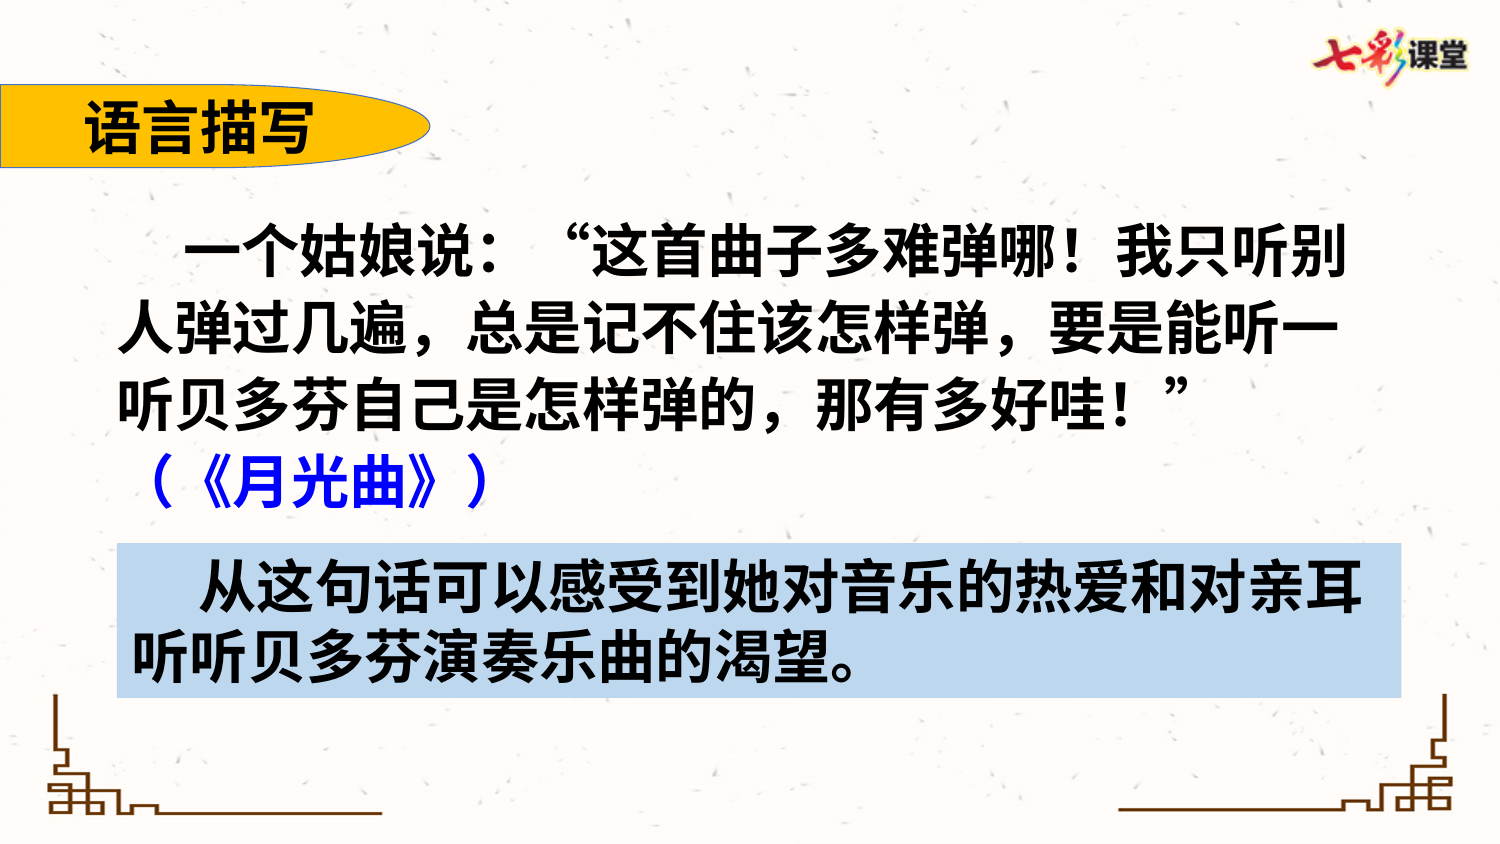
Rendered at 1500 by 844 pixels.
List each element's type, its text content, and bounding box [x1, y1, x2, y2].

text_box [0, 84, 430, 168]
picture [0, 0, 1500, 844]
text_box 一个姑娘说：“这首曲子多难弹哪！我只听别人弹过几遍，总是记不住该怎样弹，要是能听一听贝多芬自己是怎样弹的，那有多好哇！”（《月光曲》） [101, 200, 1397, 523]
text_box 从这句话可以感受到她对音乐的热爱和对亲耳听听贝多芬演奏乐曲的渴望。 [116, 543, 1402, 698]
